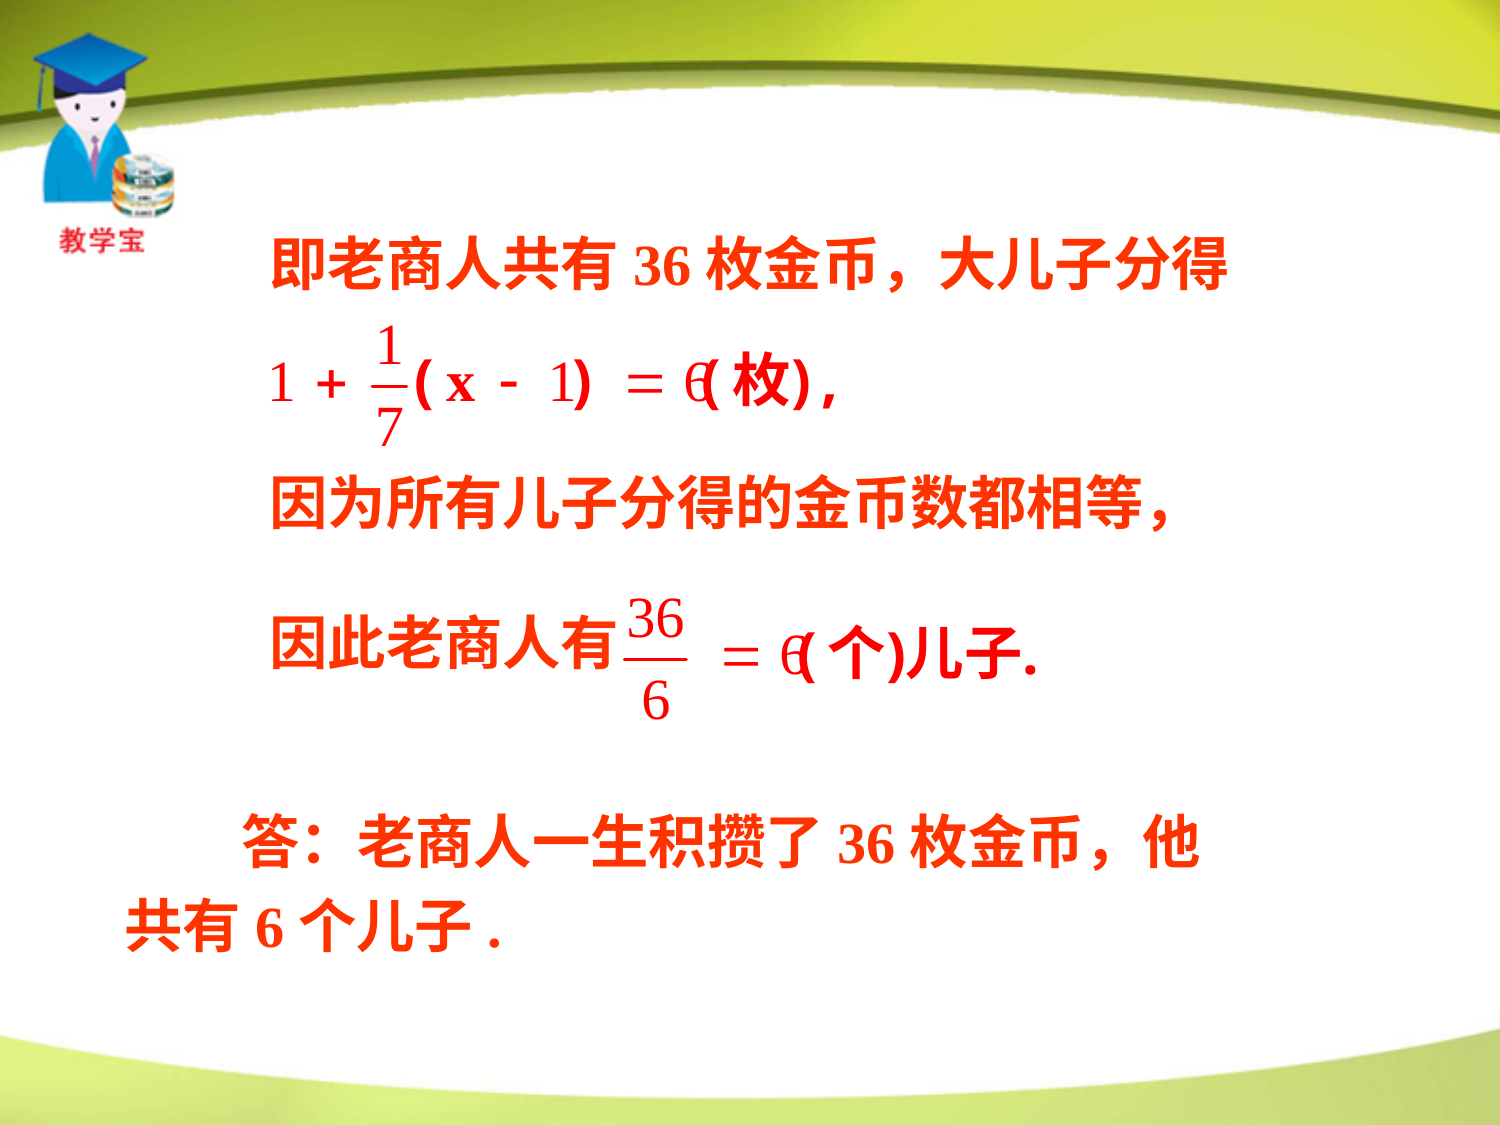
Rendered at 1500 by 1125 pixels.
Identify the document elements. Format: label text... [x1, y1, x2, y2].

picture [0, 0, 1500, 1125]
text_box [619, 582, 1040, 727]
text_box 即老商人共有36枚金币，大儿子分得 因为所有儿子分得的金币数都相等， 因此老商人有 [254, 219, 1308, 684]
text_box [269, 309, 840, 454]
text_box 答：老商人一生积攒了36枚金币，他共有6个儿子. [109, 783, 1225, 967]
